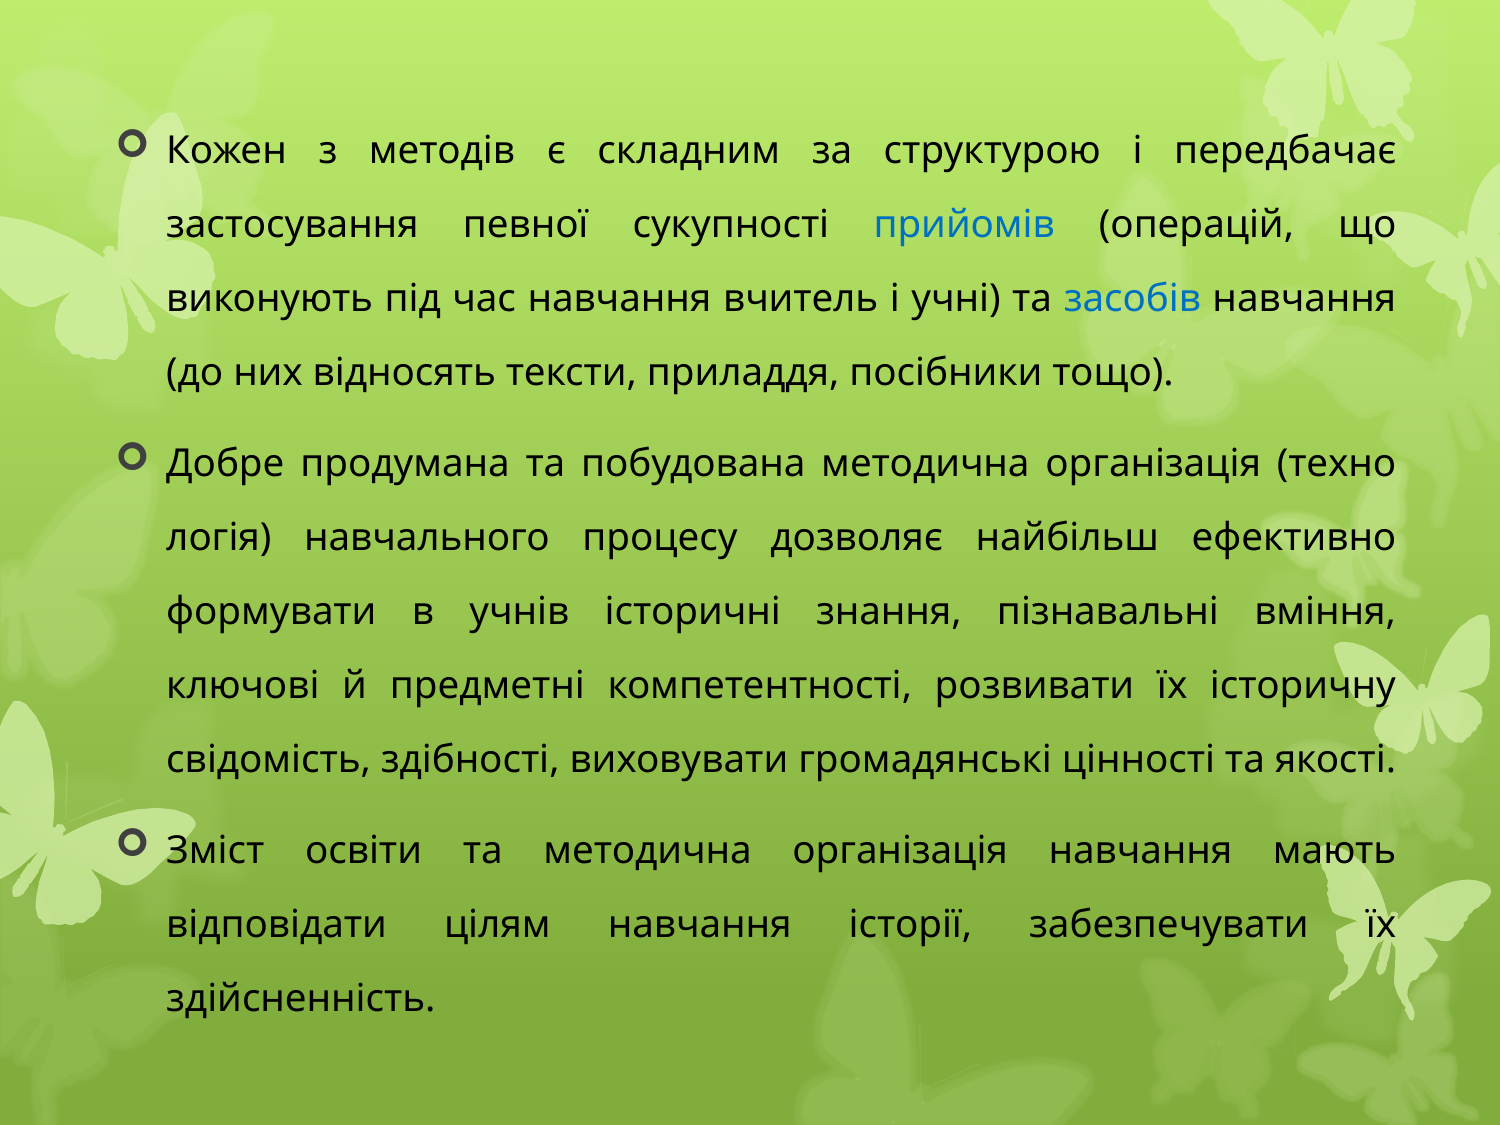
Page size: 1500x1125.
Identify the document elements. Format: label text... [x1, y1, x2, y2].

list Кожен з методів є складним за структурою і передбачає застосування певної сукупності прийомів (операцій, що виконують під час навчання вчитель і учні) та засобів навчання (до них відносять тексти, приладдя, посібники тощо). Добре продумана та побудована методична організація (техно­логія) навчального процесу дозволяє найбільш ефективно формувати в учнів історичні знання, пізнавальні вміння, ключові й предметні компетентності, розвивати їх історичну свідомість, здібності, вихову­вати громадянські цінності та якості. Зміст освіти та методична організація навчання мають відповідати цілям навчання історії, забезпечувати їх здійсненність. [100, 90, 1412, 1044]
